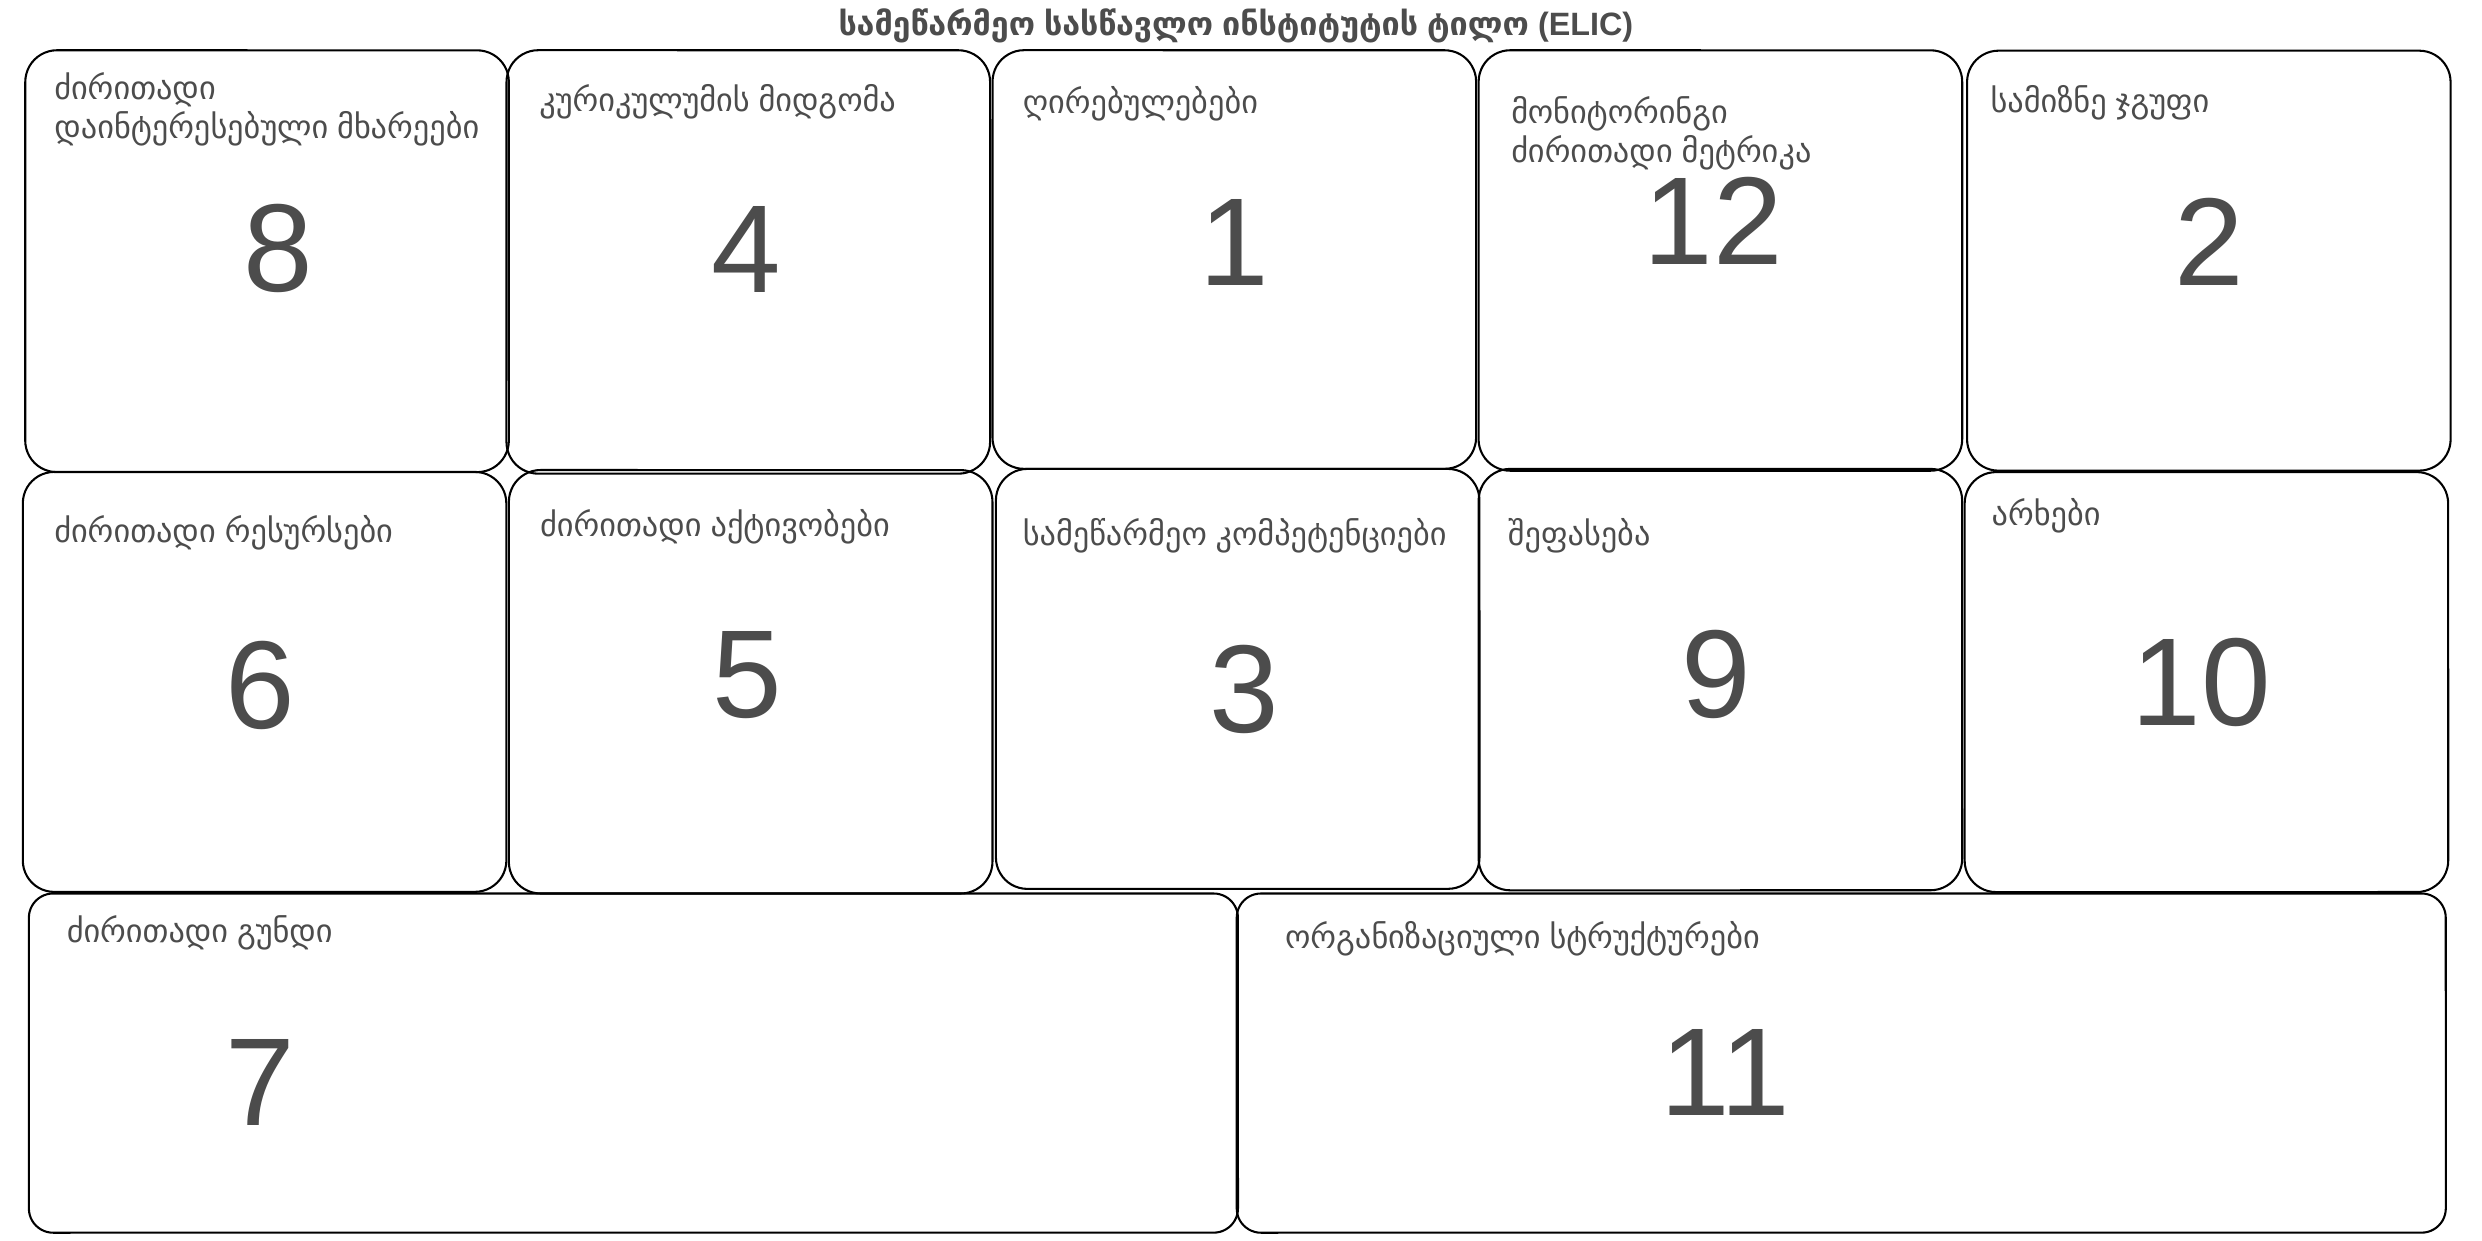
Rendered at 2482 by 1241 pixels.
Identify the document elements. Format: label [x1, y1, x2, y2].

text_box [24, 0, 2446, 1233]
